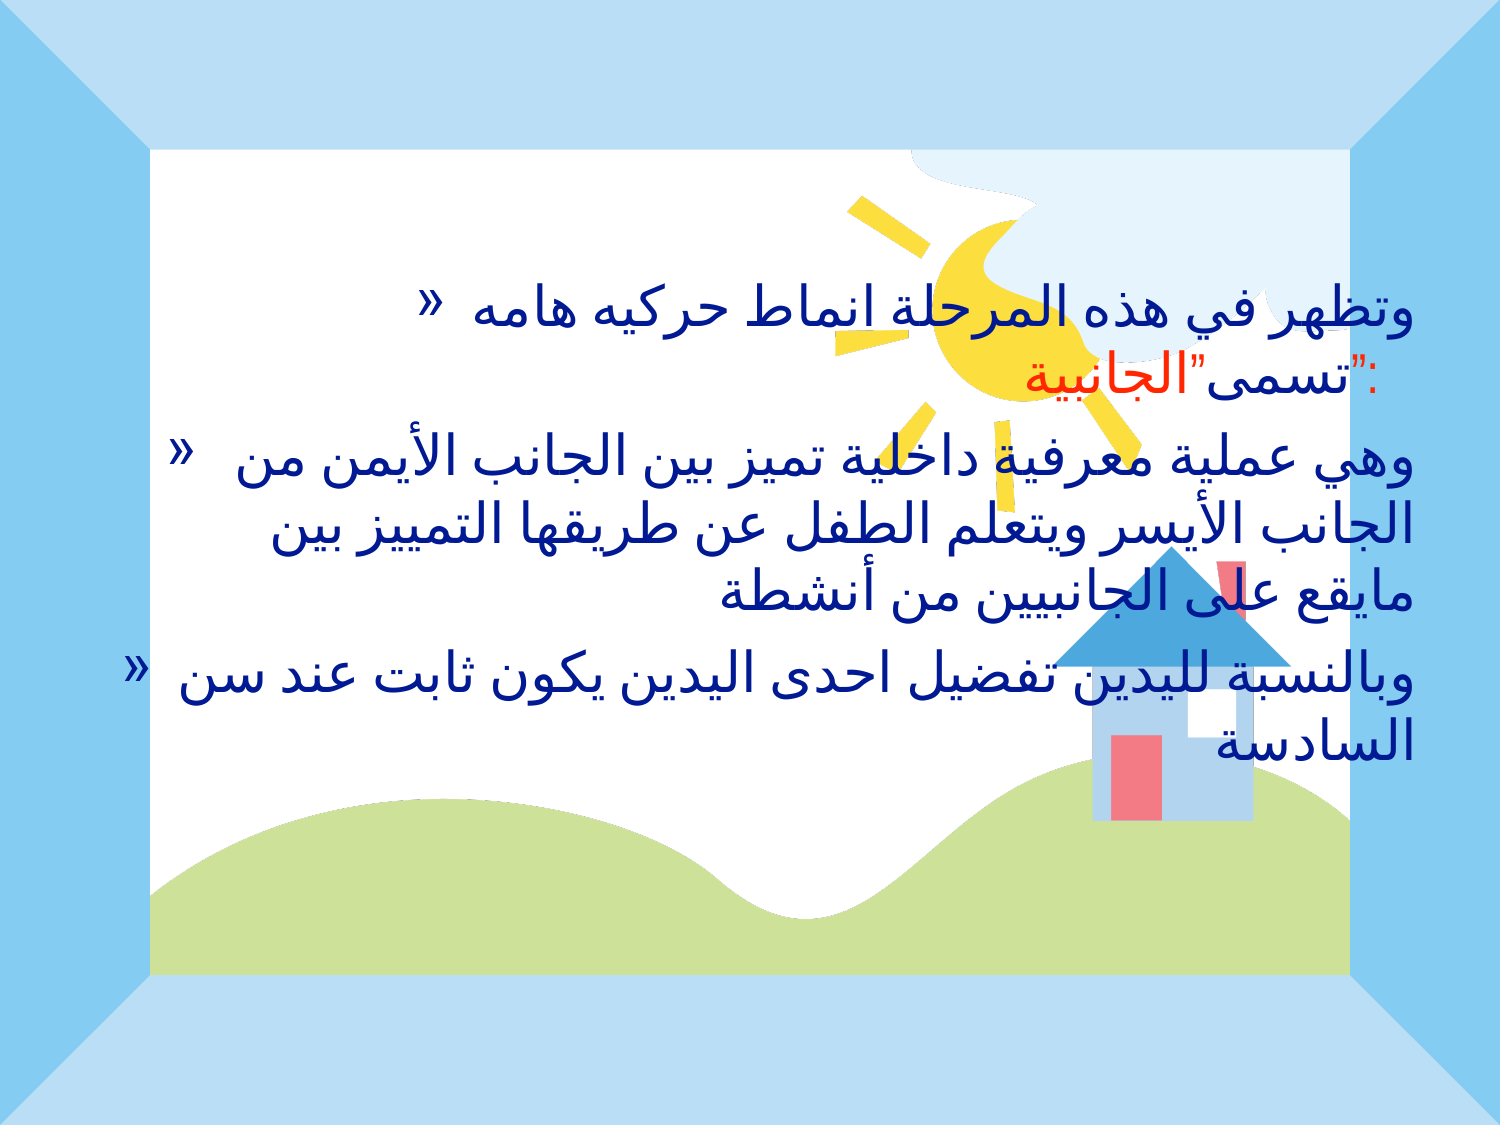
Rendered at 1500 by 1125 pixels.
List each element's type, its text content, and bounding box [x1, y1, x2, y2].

list وتظهر في هذه المرحلة انماط حركيه هامه تسمى”الجانبية”: وهي عملية معرفية داخلية تميز بين الجانب الأيمن من الجانب الأيسر ويتعلم الطفل عن طريقها التمييز بين مايقع على الجانبيين من أنشطة وبالنسبة لليدين تفضيل احدى اليدين يكون ثابت عند سن السادسة [74, 261, 1426, 1125]
picture [0, 0, 1500, 1125]
